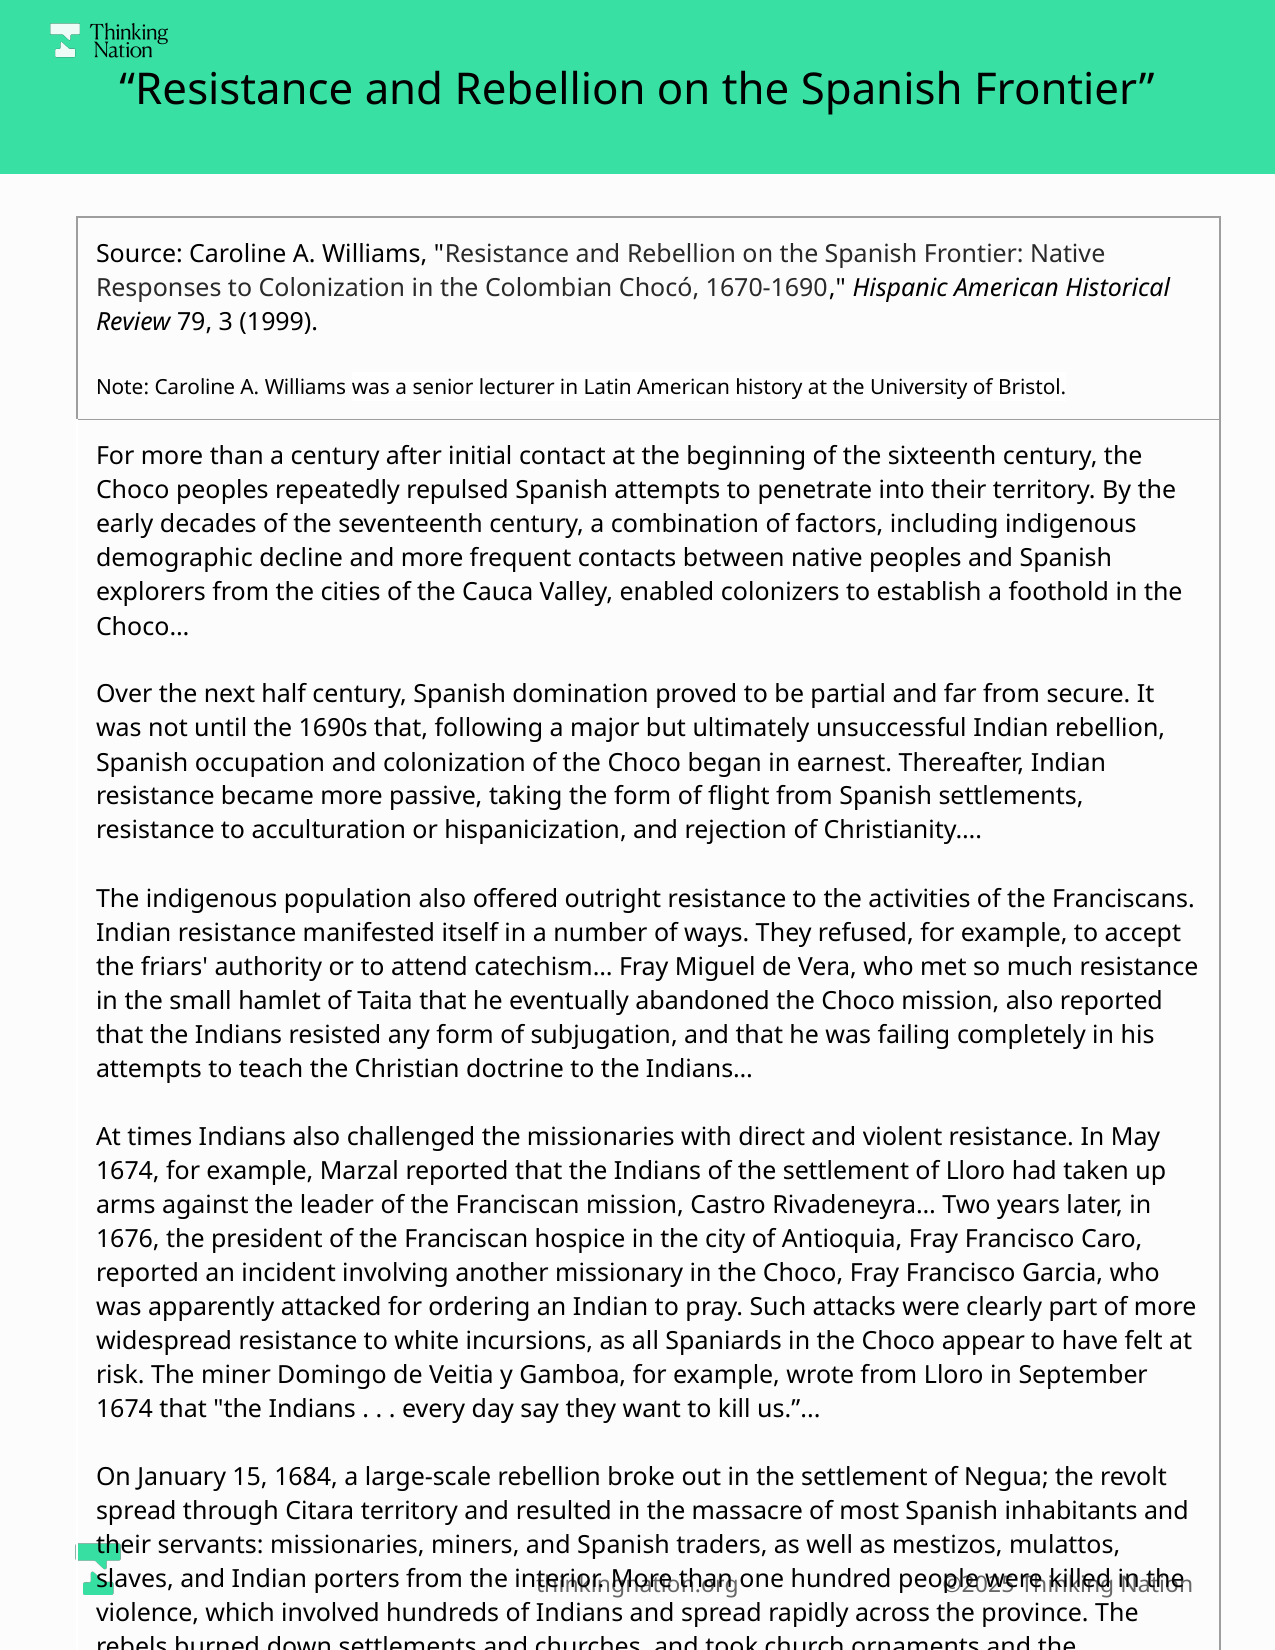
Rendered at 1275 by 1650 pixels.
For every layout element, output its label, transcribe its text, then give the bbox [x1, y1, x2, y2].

picture [36, 12, 172, 69]
table_cell For more than a century after initial contact at the beginning of the sixteenth century, the Choco peoples repeatedly repulsed Spanish attempts to penetrate into their territory. By the early decades of the seventeenth century, a combination of factors, including indigenous demographic decline and more frequent contacts between native peoples and Spanish explorers from the cities of the Cauca Valley, enabled colonizers to establish a foothold in the Choco… Over the next half century, Spanish domination proved to be partial and far from secure. It was not until the 1690s that, following a major but ultimately unsuccessful Indian rebellion, Spanish occupation and colonization of the Choco began in earnest. Thereafter, Indian resistance became more passive, taking the form of flight from Spanish settlements, resistance to acculturation or hispanicization, and rejection of Christianity…. The indigenous population also offered outright resistance to the activities of the Franciscans. Indian resistance manifested itself in a number of ways. They refused, for example, to accept the friars' authority or to attend catechism… Fray Miguel de Vera, who met so much resistance in the small hamlet of Taita that he eventually abandoned the Choco mission, also reported that the Indians resisted any form of subjugation, and that he was failing completely in his attempts to teach the Christian doctrine to the Indians… At times Indians also challenged the missionaries with direct and violent resistance. In May 1674, for example, Marzal reported that the Indians of the settlement of Lloro had taken up arms against the leader of the Franciscan mission, Castro Rivadeneyra… Two years later, in 1676, the president of the Franciscan hospice in the city of Antioquia, Fray Francisco Caro, reported an incident involving another missionary in the Choco, Fray Francisco Garcia, who was apparently attacked for ordering an Indian to pray. Such attacks were clearly part of more widespread resistance to white incursions, as all Spaniards in the Choco appear to have felt at risk. The miner Domingo de Veitia y Gamboa, for example, wrote from Lloro in September 1674 that "the Indians . . . every day say they want to kill us.”... On January 15, 1684, a large-scale rebellion broke out in the settlement of Negua; the revolt spread through Citara territory and resulted in the massacre of most Spanish inhabitants and their servants: missionaries, miners, and Spanish traders, as well as mestizos, mulattos, slaves, and Indian porters from the interior. More than one hundred people were killed in the violence, which involved hundreds of Indians and spread rapidly across the province. The rebels burned down settlements and churches, and took church ornaments and the possessions of Spanish residents. [78, 420, 1219, 1650]
picture [62, 1533, 134, 1605]
table_header Source: Caroline A. Williams, "Resistance and Rebellion on the Spanish Frontier: Native Responses to Colonization in the Colombian Chocó, 1670-1690," Hispanic American Historical Review 79, 3 (1999). Note: Caroline A. Williams was a senior lecturer in Latin American history at the University of Bristol. [78, 218, 1219, 419]
text_box “Resistance and Rebellion on the Spanish Frontier” [0, 0, 1275, 174]
